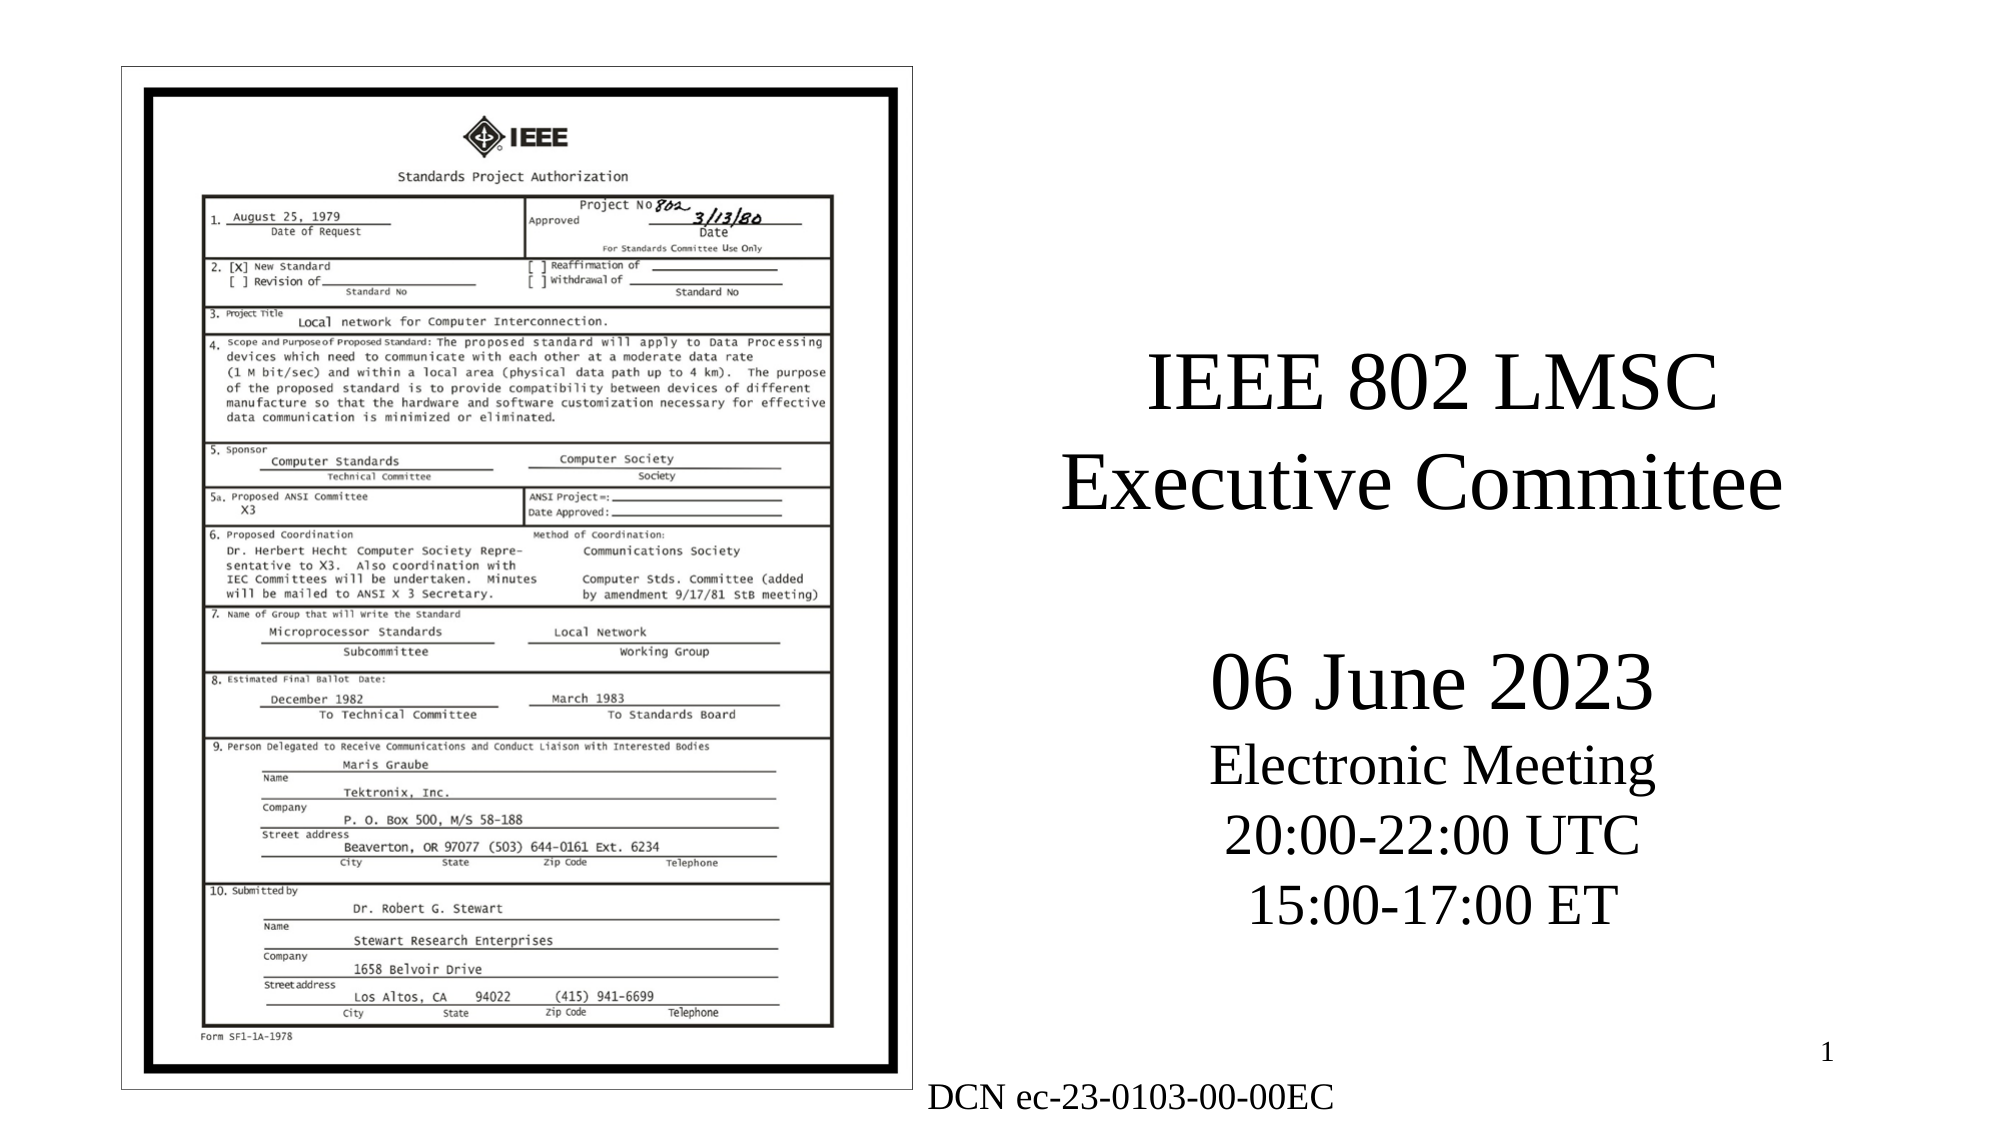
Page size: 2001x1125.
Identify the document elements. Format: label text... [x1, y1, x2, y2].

picture [121, 66, 913, 1090]
title IEEE 802 LMSC Executive Committee 06 June 2023 Electronic Meeting 20:00-22:00 UTC 15:00-17:00 ET [999, 637, 1867, 826]
slide_number 1 [1433, 1024, 1851, 1101]
text_box DCN ec-23-0103-00-00EC [912, 1064, 1780, 1125]
